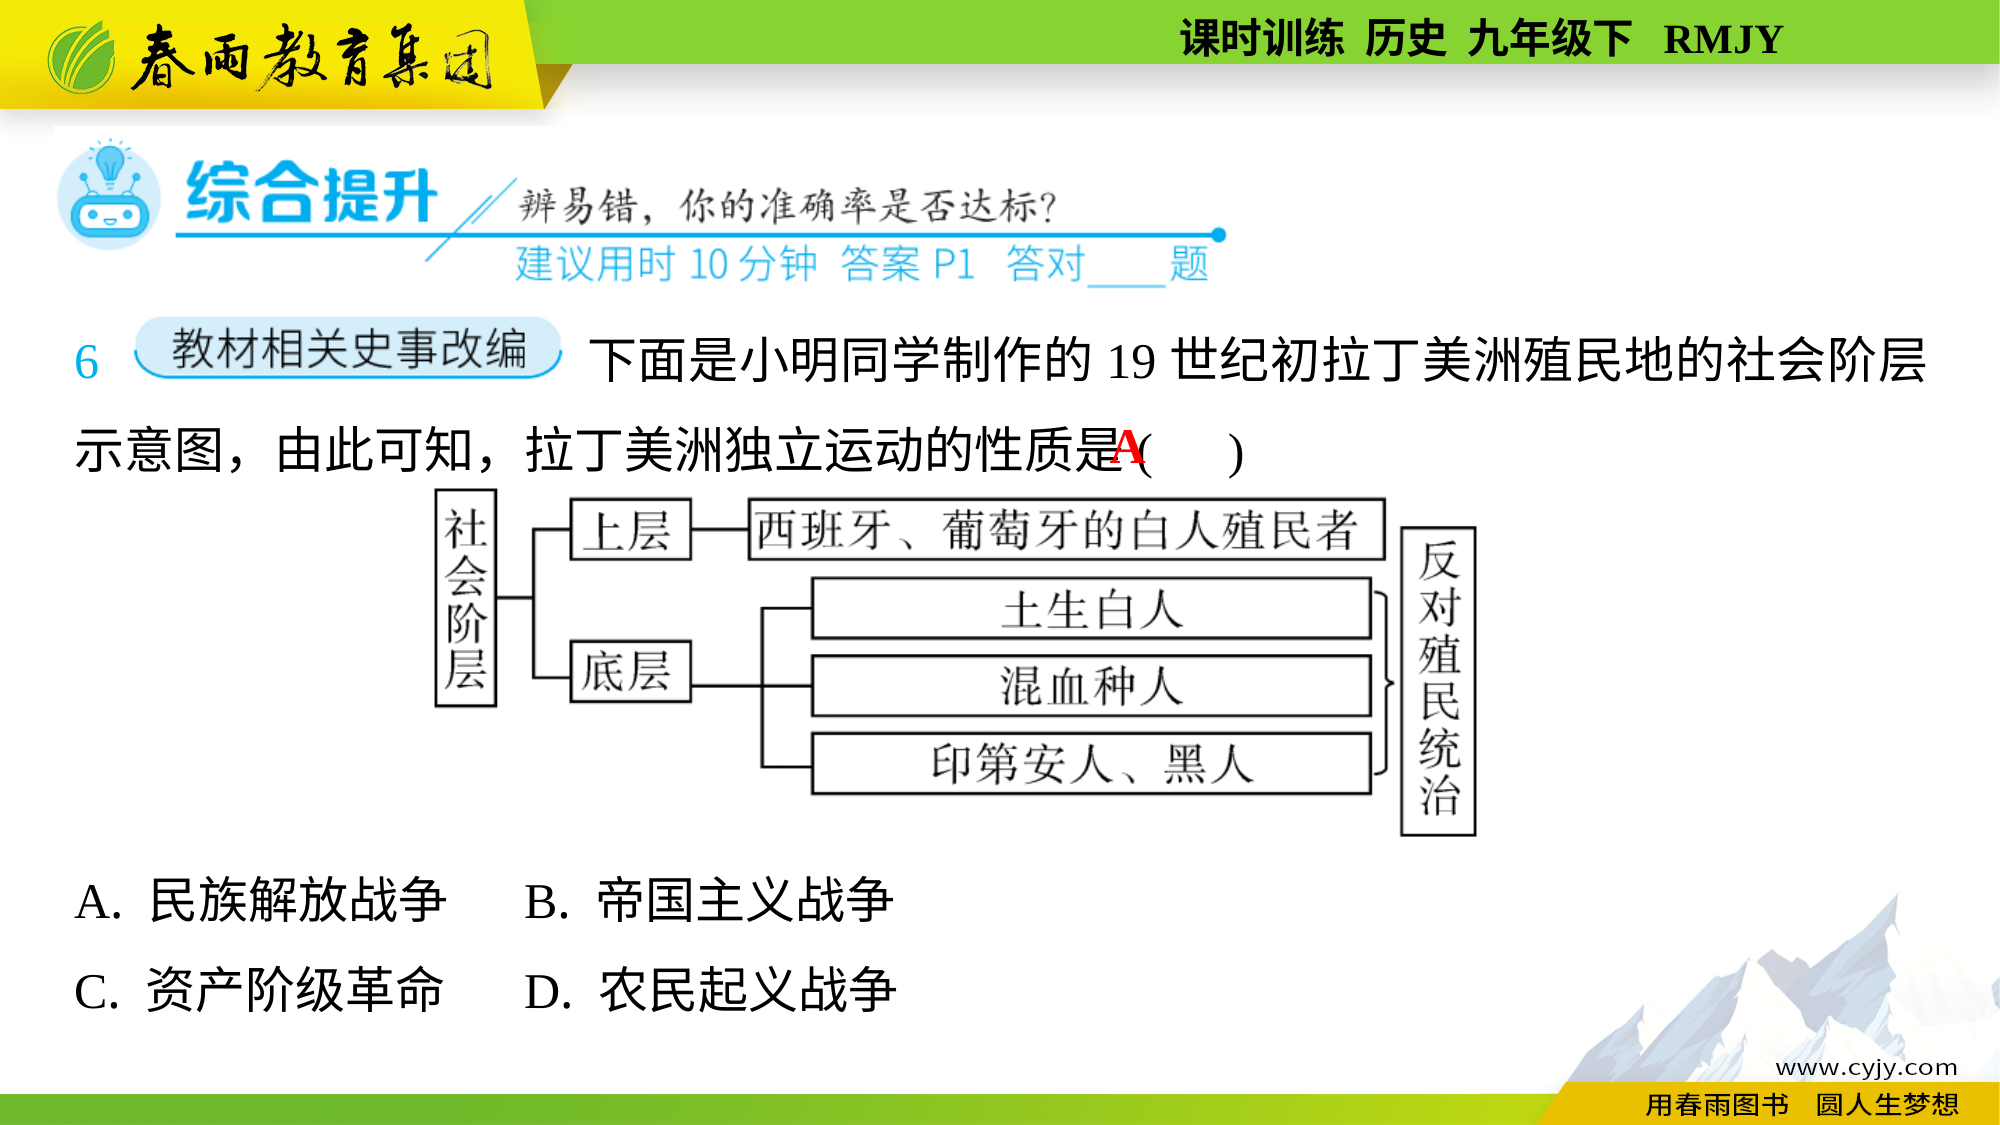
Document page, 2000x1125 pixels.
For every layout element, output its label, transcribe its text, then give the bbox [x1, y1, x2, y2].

picture [0, 0, 2000, 1125]
text_box A [1094, 406, 1161, 478]
list 6 下面是小明同学制作的19世纪初拉丁美洲殖民地的社会阶层示意图，由此可知，拉丁美洲独立运动的性质是( ) A. 民族解放战争 B. 帝国主义战争 C. 资产阶级革命 D. 农民起义战争 [59, 291, 1944, 1034]
